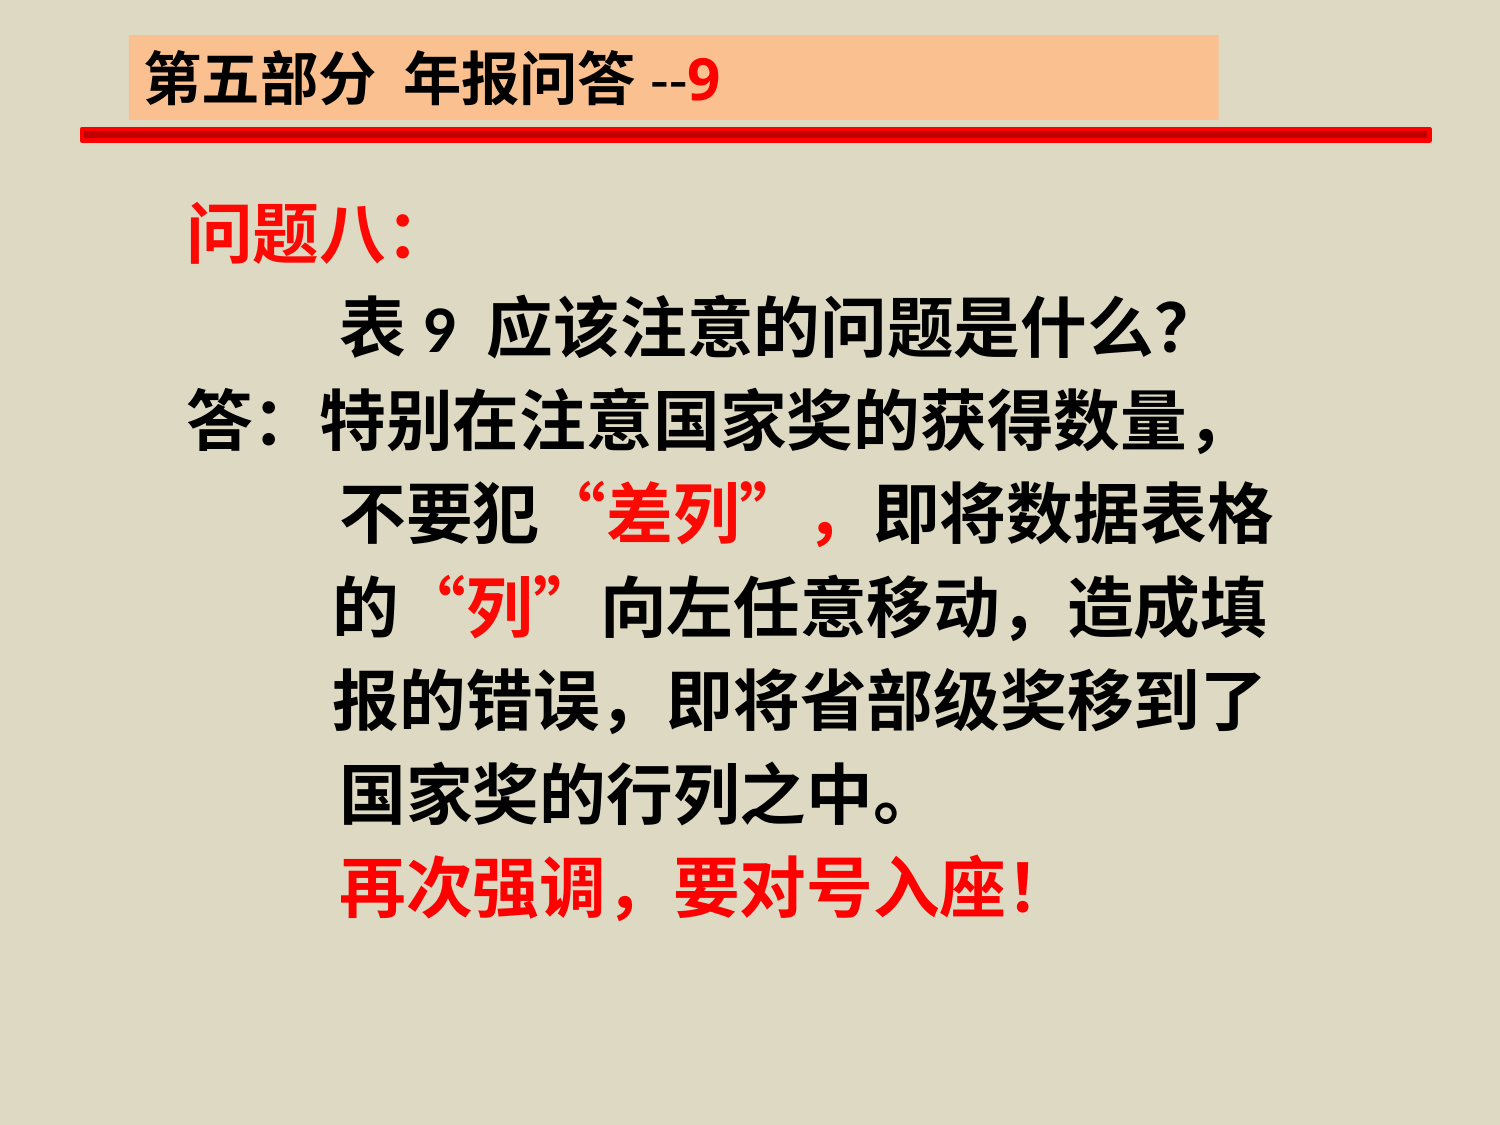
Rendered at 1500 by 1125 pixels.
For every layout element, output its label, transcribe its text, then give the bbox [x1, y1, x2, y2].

text_box [80, 127, 1432, 143]
text_box [117, 292, 1383, 1032]
text_box 第五部分 年报问答--9 [128, 35, 1219, 120]
text_box 问题八： 表9 应该注意的问题是什么？ 答：特别在注意国家奖的获得数量， 不要犯“差列”，即将数据表格 的“列”向左任意移动，造成填 报的错误，即将省部级奖移到了 国家奖的行列之中。 再次强调，要对号入座！ [171, 184, 1353, 985]
text_box 全国普通高等学校科技统计年报培训教材 [187, 58, 1251, 142]
